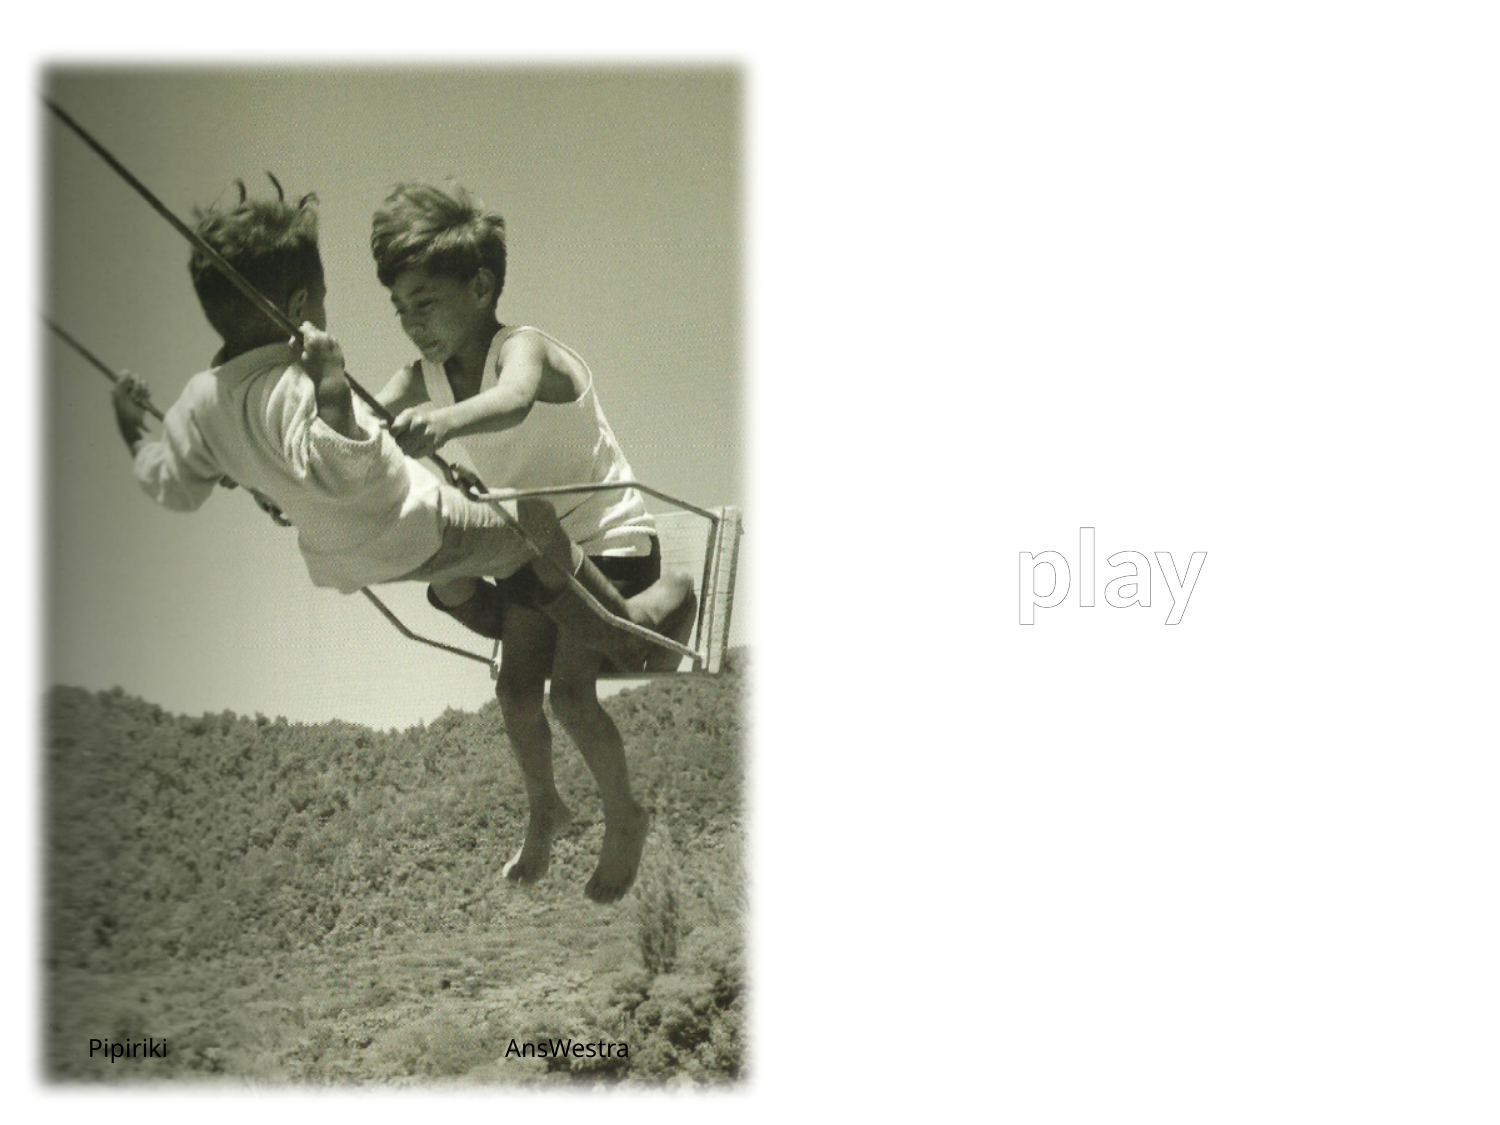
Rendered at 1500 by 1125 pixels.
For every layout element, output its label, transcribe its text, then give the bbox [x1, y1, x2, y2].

text_box play [997, 486, 1223, 637]
picture [23, 45, 765, 1103]
